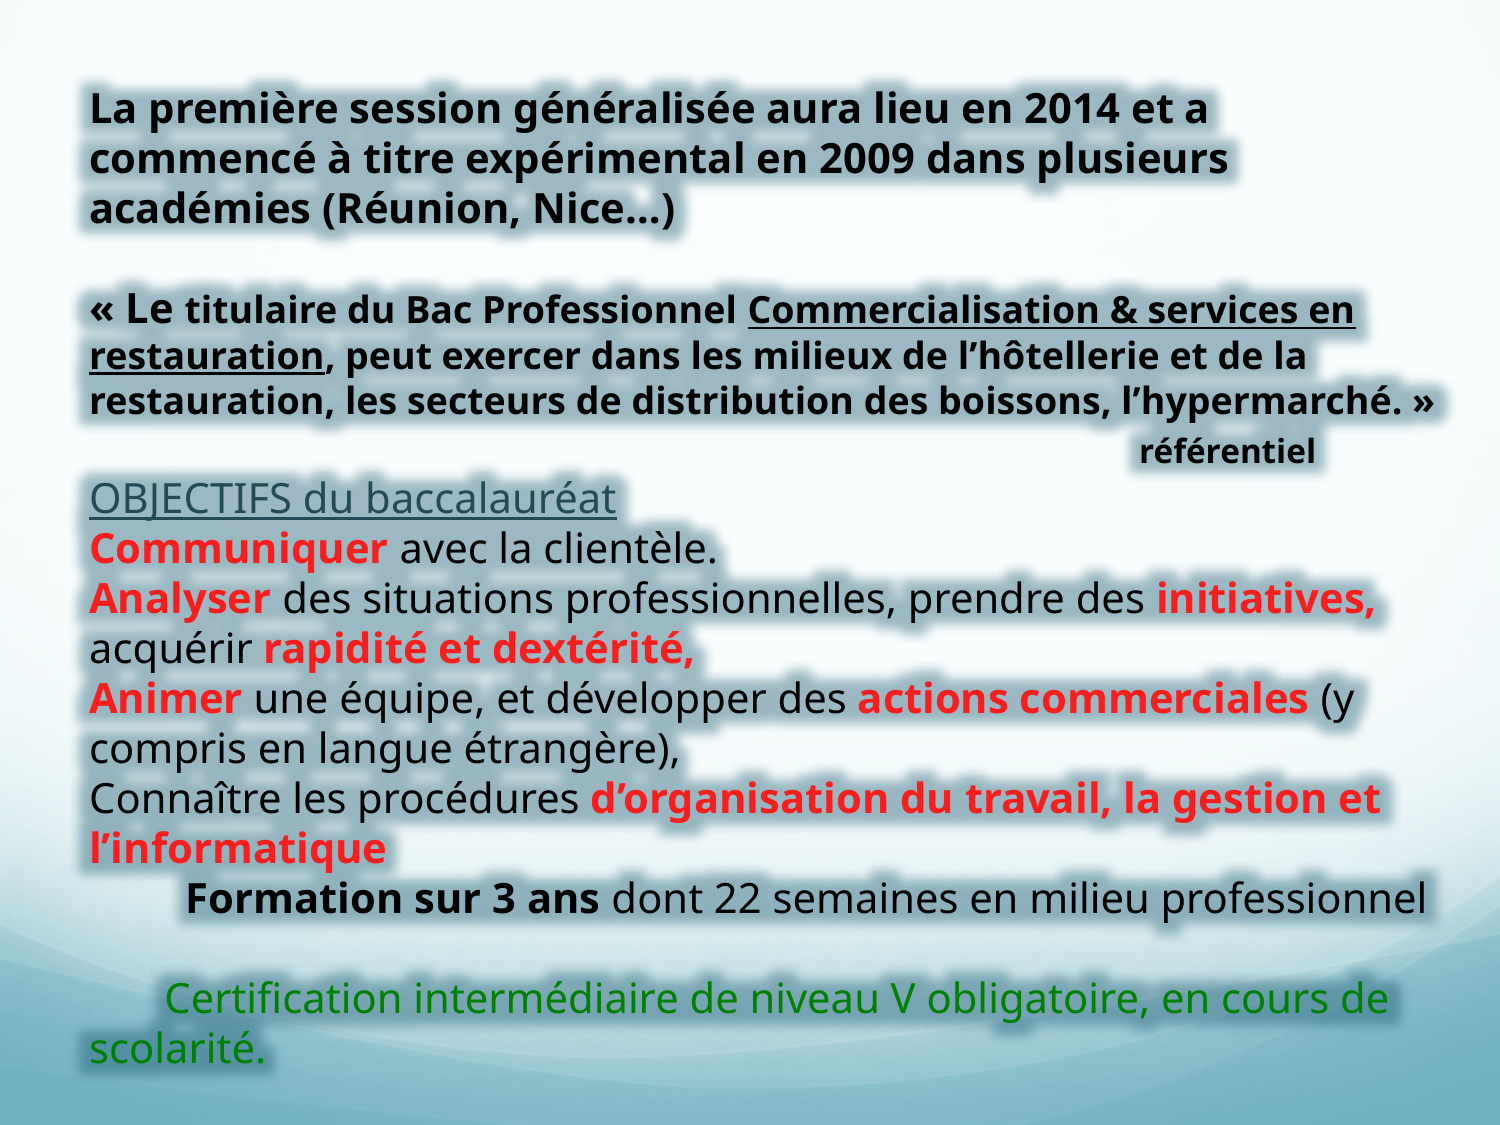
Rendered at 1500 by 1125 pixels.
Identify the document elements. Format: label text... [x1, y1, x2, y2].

text_box La première session généralisée aura lieu en 2014 et a commencé à titre expérimental en 2009 dans plusieurs académies (Réunion, Nice…) « Le titulaire du Bac Professionnel Commercialisation & services en restauration, peut exercer dans les milieux de l’hôtellerie et de la restauration, les secteurs de distribution des boissons, l’hypermarché. » référentiel OBJECTIFS du baccalauréat Communiquer avec la clientèle. Analyser des situations professionnelles, prendre des initiatives, acquérir rapidité et dextérité, Animer une équipe, et développer des actions commerciales (y compris en langue étrangère), Connaître les procédures d’organisation du travail, la gestion et l’informatique Formation sur 3 ans dont 22 semaines en milieu professionnel Certification intermédiaire de niveau V obligatoire, en cours de scolarité. [97, 97, 1442, 1103]
